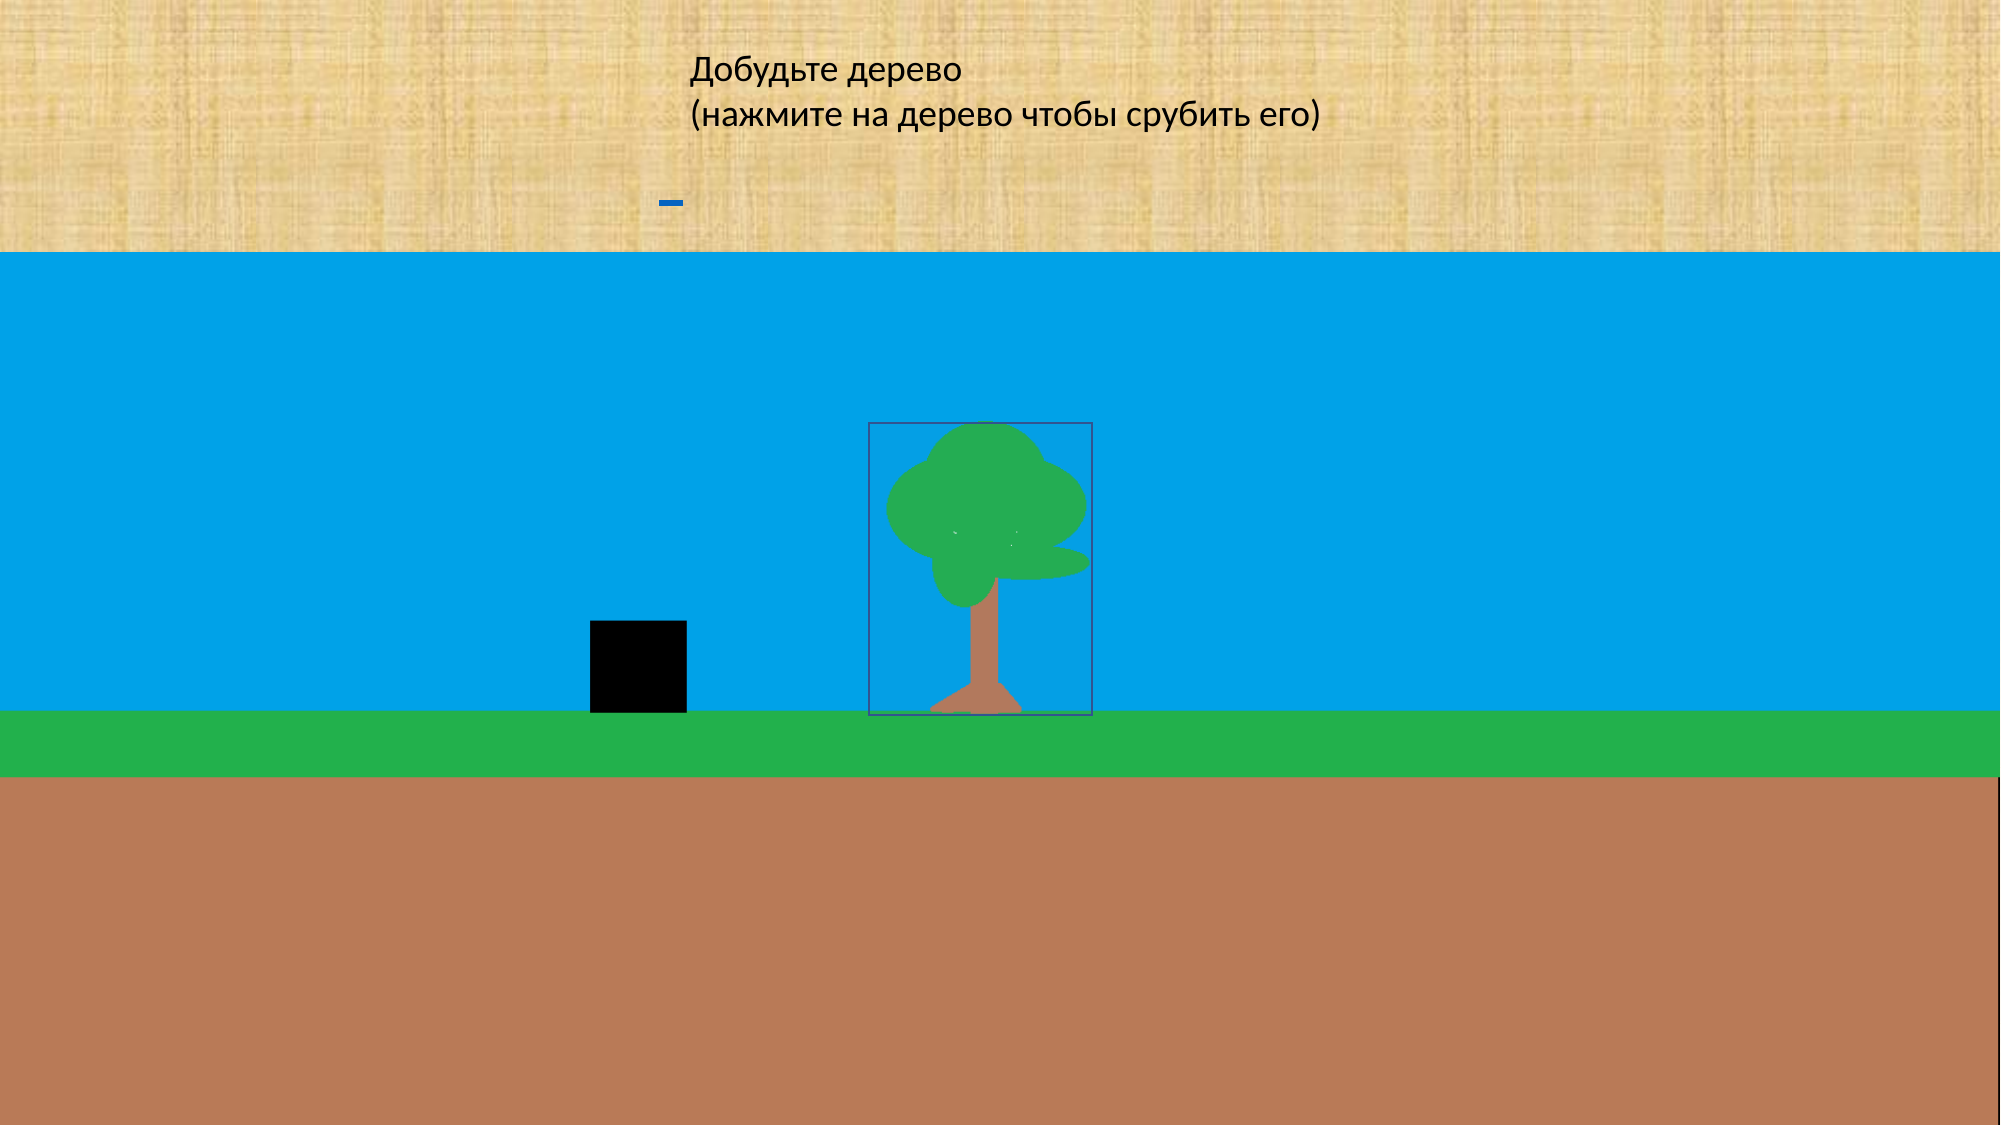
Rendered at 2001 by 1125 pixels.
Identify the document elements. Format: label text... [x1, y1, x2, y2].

text_box Добудьте дерево (нажмите на дерево чтобы срубить его) [674, 36, 1399, 142]
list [0, 252, 2000, 1125]
picture [0, 0, 2001, 251]
title [644, 50, 1308, 252]
